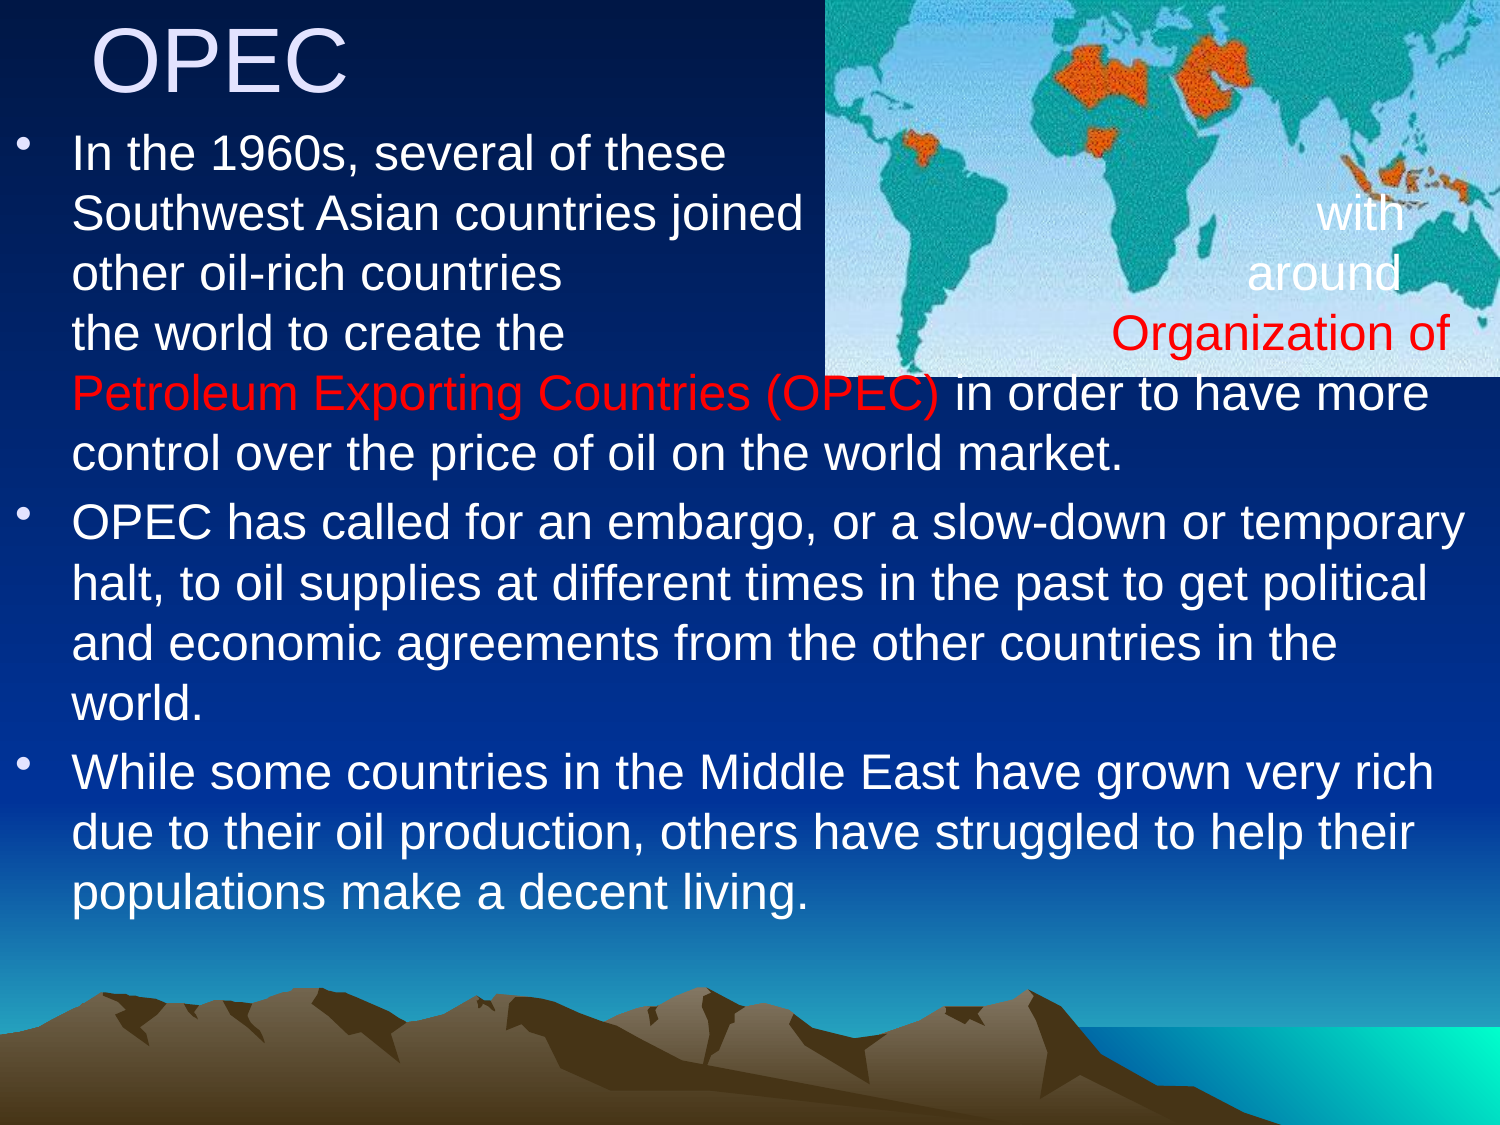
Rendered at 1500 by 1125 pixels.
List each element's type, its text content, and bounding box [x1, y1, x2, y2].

picture [824, 0, 1500, 377]
title OPEC [74, 0, 820, 112]
list In the 1960s, several of these Southwest Asian countries joined with other oil-rich countries around the world to create the Organization of Petroleum Exporting Countries (OPEC) in order to have more control over the price of oil on the world market. OPEC has called for an embargo, or a slow-down or temporary halt, to oil supplies at different times in the past to get political and economic agreements from the other countries in the world. While some countries in the Middle East have grown very rich due to their oil production, others have struggled to help their populations make a decent living. [0, 112, 1500, 851]
